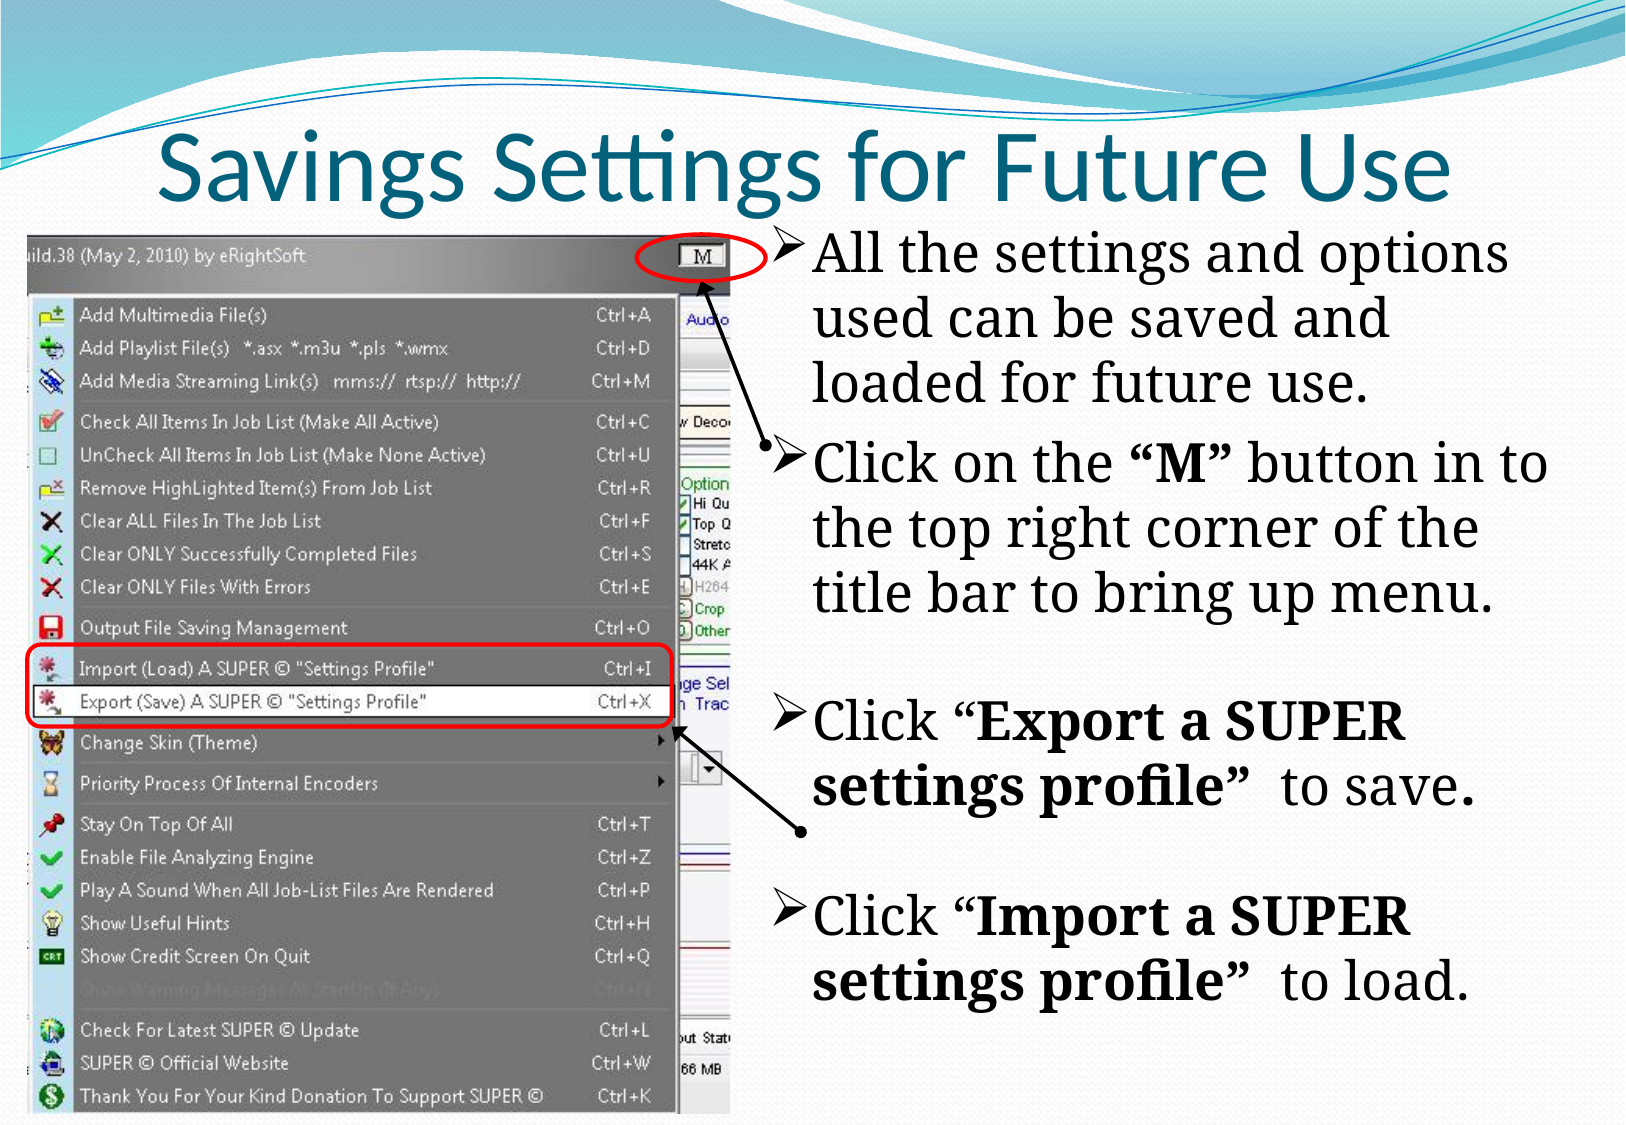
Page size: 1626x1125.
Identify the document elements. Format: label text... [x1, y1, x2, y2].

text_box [651, 330, 816, 396]
title Savings Settings for Future Use [74, 105, 1537, 223]
text_box Click “Export a SUPER settings profile” to save. Click “Import a SUPER settings profile” to load. [753, 679, 1575, 1109]
text_box [734, 235, 768, 279]
picture [27, 234, 733, 1114]
list All the settings and options used can be saved and loaded for future use. [753, 210, 1575, 421]
text_box Click on the “M” button in to the top right corner of the title bar to bring up menu. [753, 421, 1575, 676]
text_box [671, 726, 801, 833]
